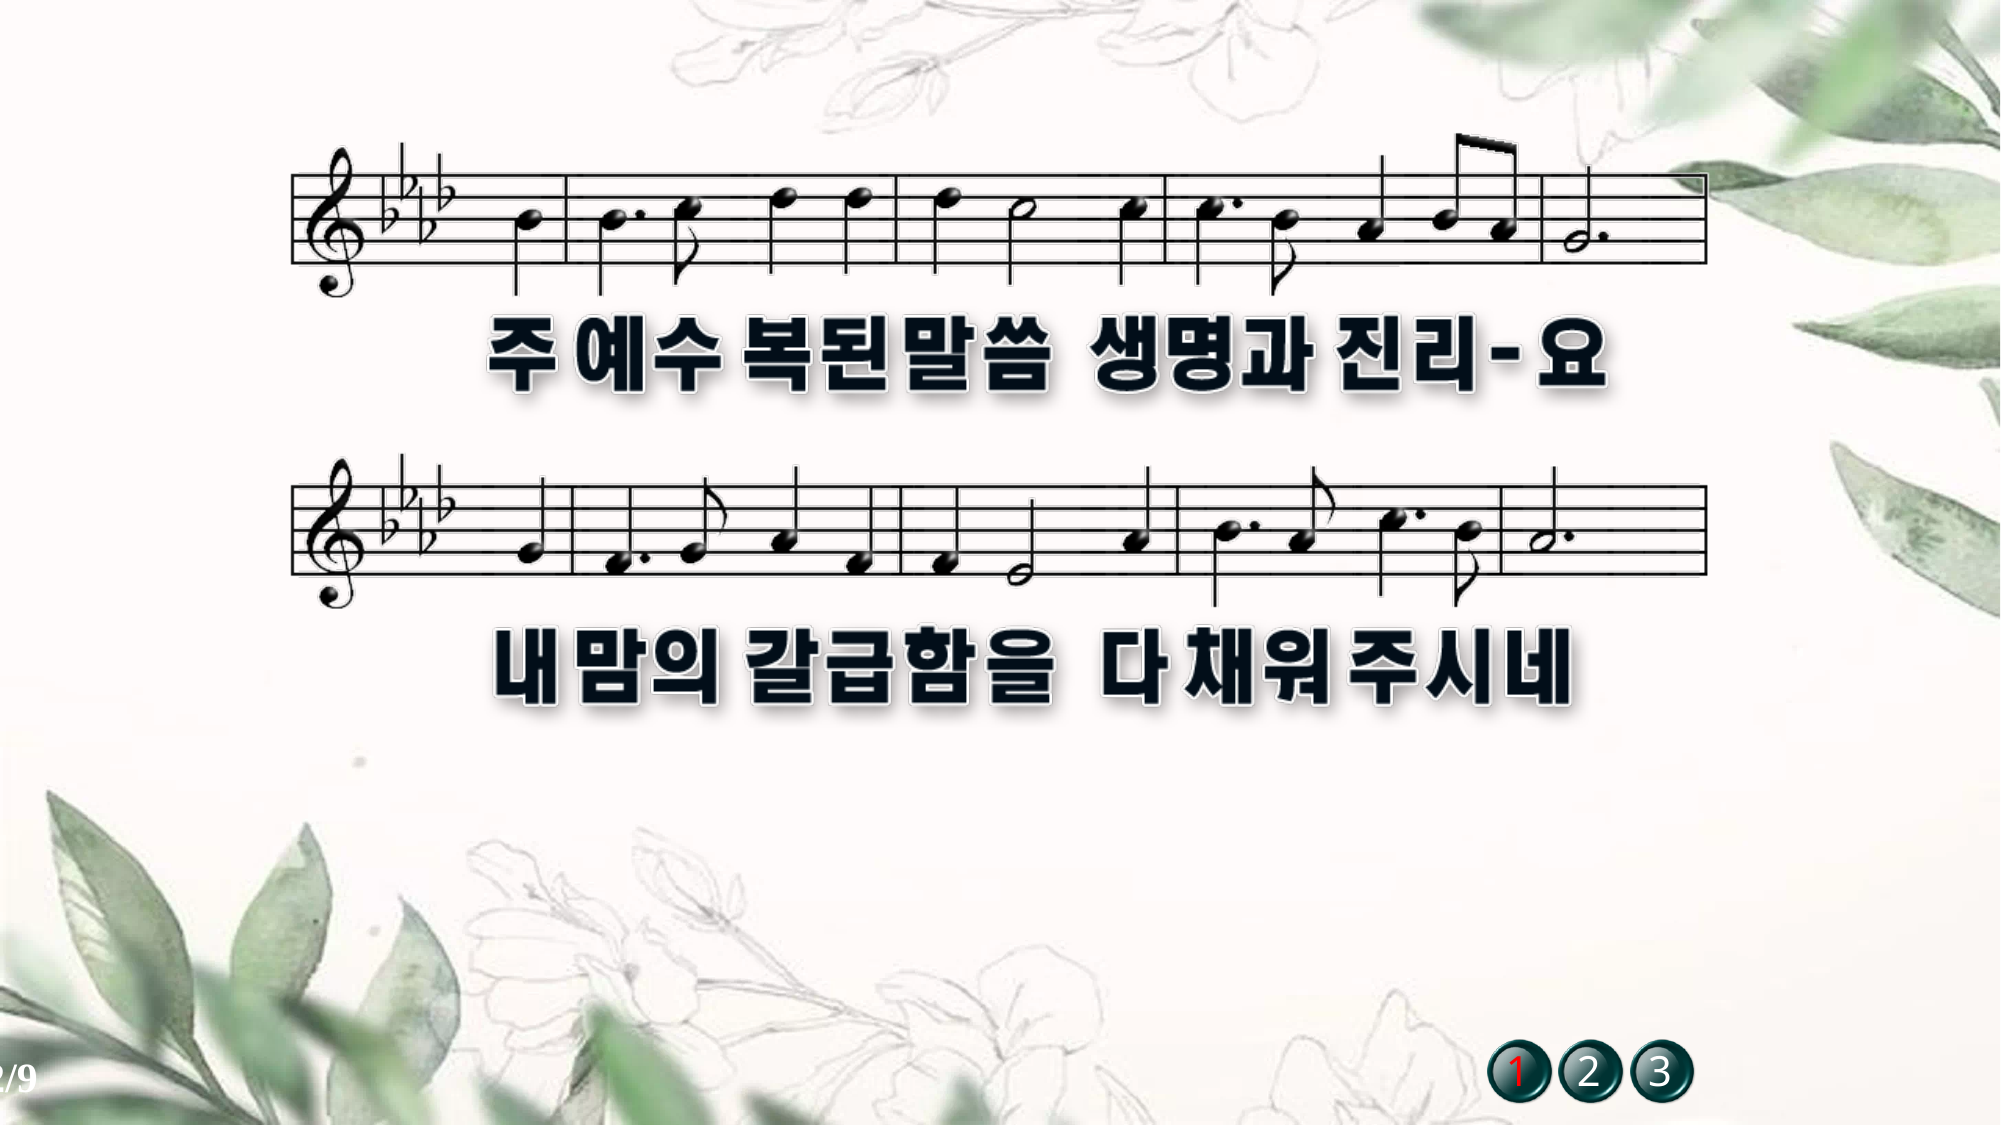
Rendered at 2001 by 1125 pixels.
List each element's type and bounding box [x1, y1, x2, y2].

text_box [1555, 1035, 1626, 1106]
text_box [1484, 1035, 1555, 1106]
picture [0, 0, 2001, 1125]
text_box [1627, 1035, 1697, 1106]
